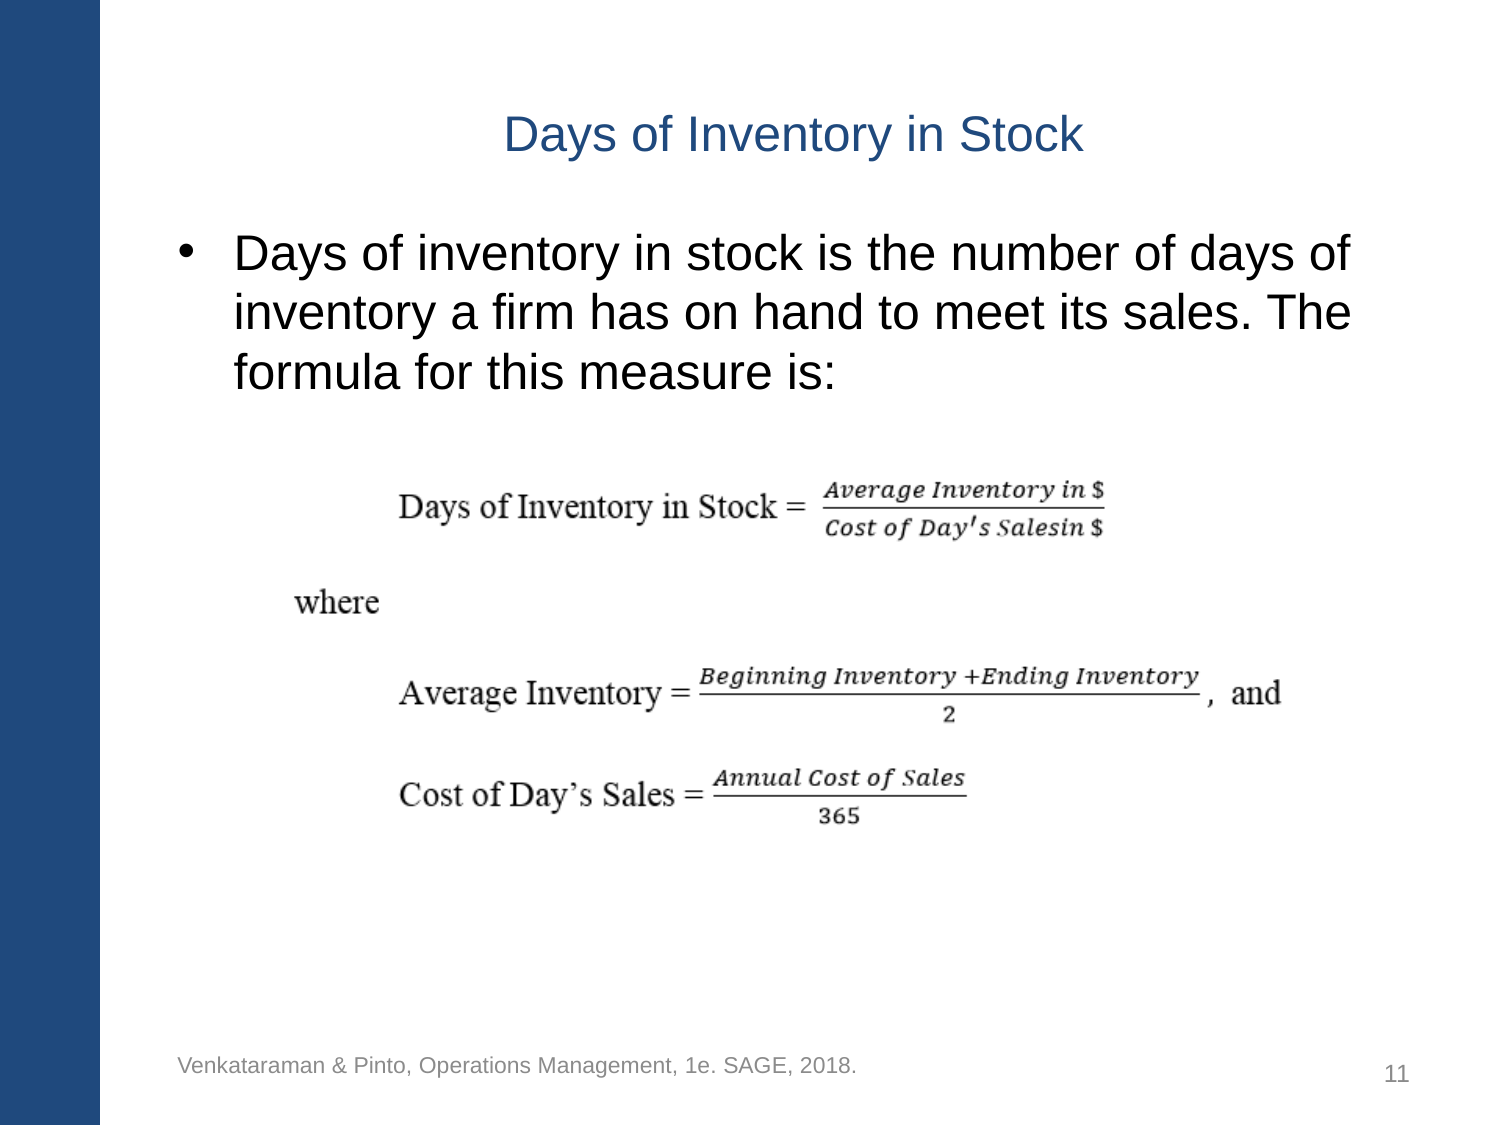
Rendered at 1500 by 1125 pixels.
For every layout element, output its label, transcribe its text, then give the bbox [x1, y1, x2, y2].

title Days of Inventory in Stock [162, 37, 1425, 212]
list Days of inventory in stock is the number of days of inventory a firm has on hand to meet its sales. The formula for this measure is: [162, 212, 1425, 1025]
slide_number 11 [1350, 1042, 1425, 1103]
picture [282, 462, 1305, 858]
footer Venkataraman & Pinto, Operations Management, 1e. SAGE, 2018. [162, 1042, 1313, 1103]
